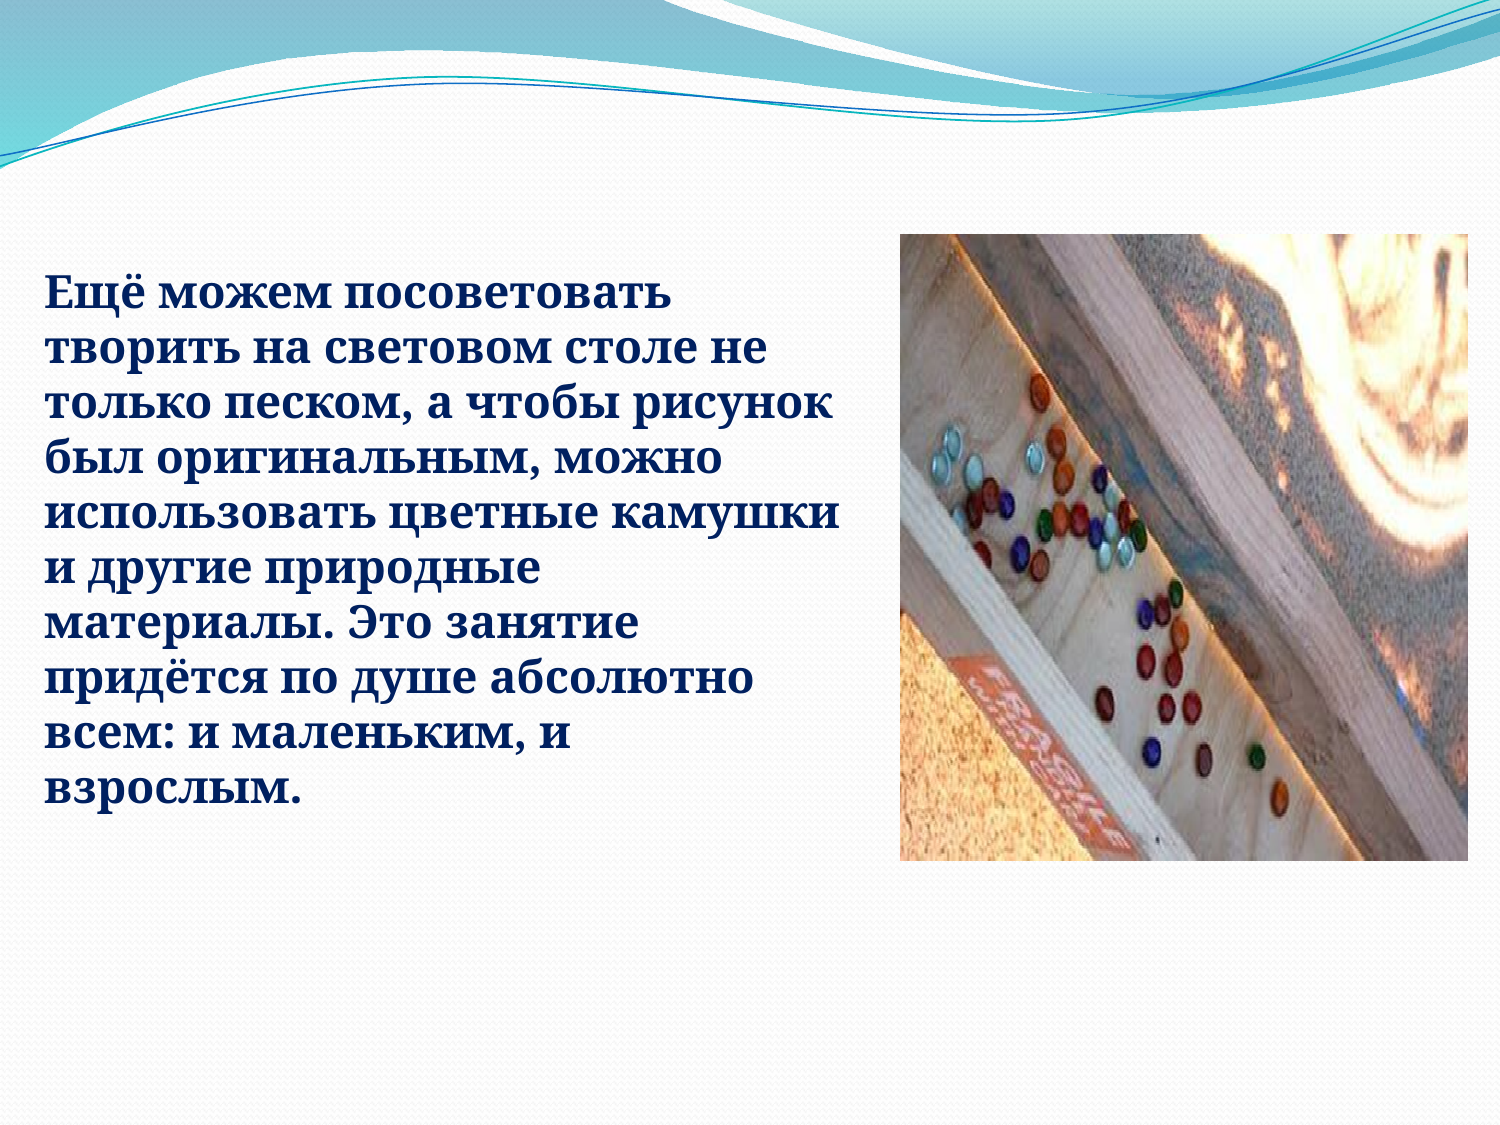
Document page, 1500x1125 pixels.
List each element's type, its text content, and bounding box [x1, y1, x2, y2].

text_box Ещё можем посоветовать творить на световом столе не только песком, а чтобы рисунок был оригинальным, можно использовать цветные камушки и другие природные материалы. Это занятие придётся по душе абсолютно всем: и маленьким, и взрослым. [29, 255, 857, 820]
picture [899, 234, 1468, 861]
